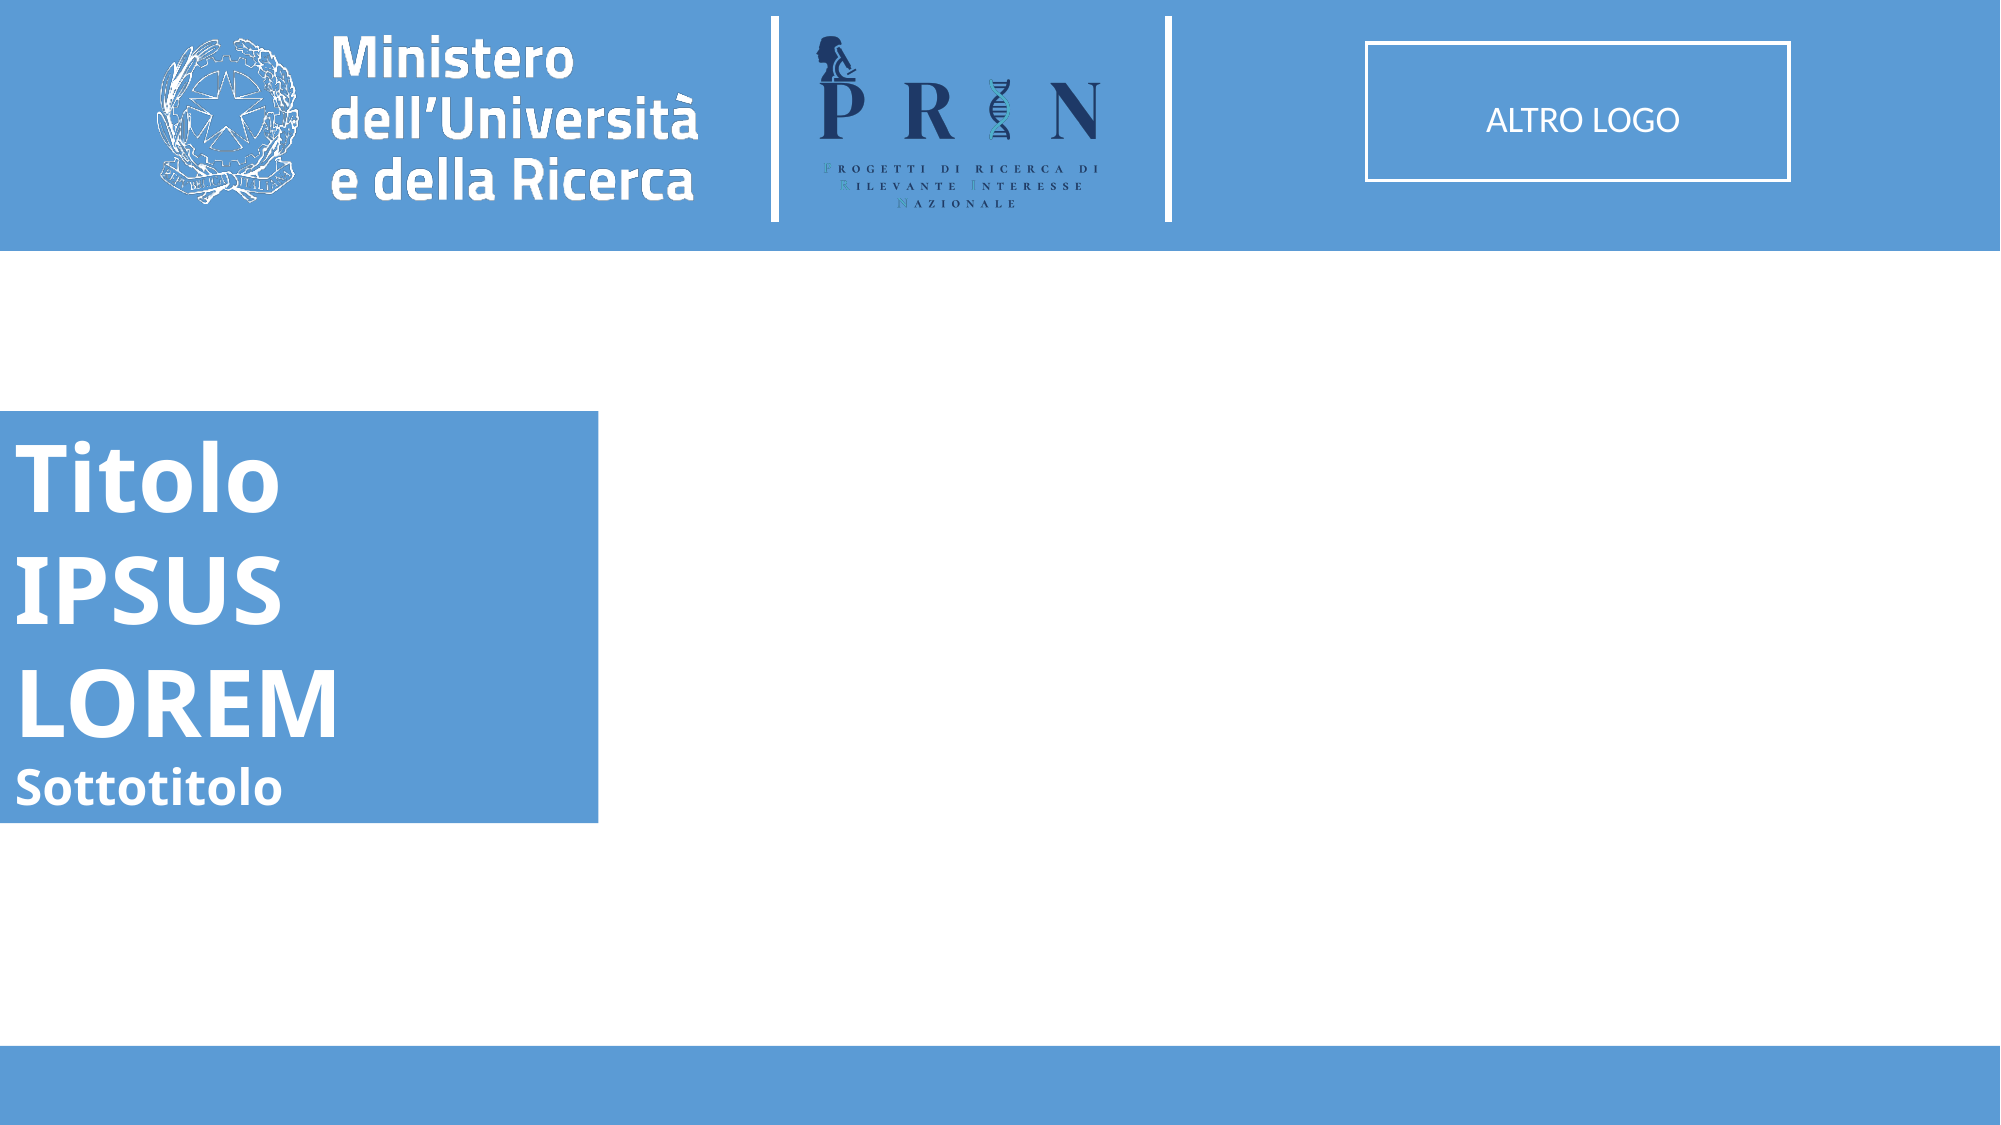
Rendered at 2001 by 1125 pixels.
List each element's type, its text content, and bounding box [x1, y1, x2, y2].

picture [762, 0, 1159, 332]
text_box [1159, 0, 2000, 252]
text_box [1366, 42, 1790, 182]
text_box [0, 0, 762, 252]
picture [157, 35, 698, 204]
text_box [0, 1045, 2000, 1125]
text_box ALTRO LOGO [1471, 87, 1711, 161]
text_box Titolo IPSUS LOREM Sottotitolo [0, 411, 599, 824]
